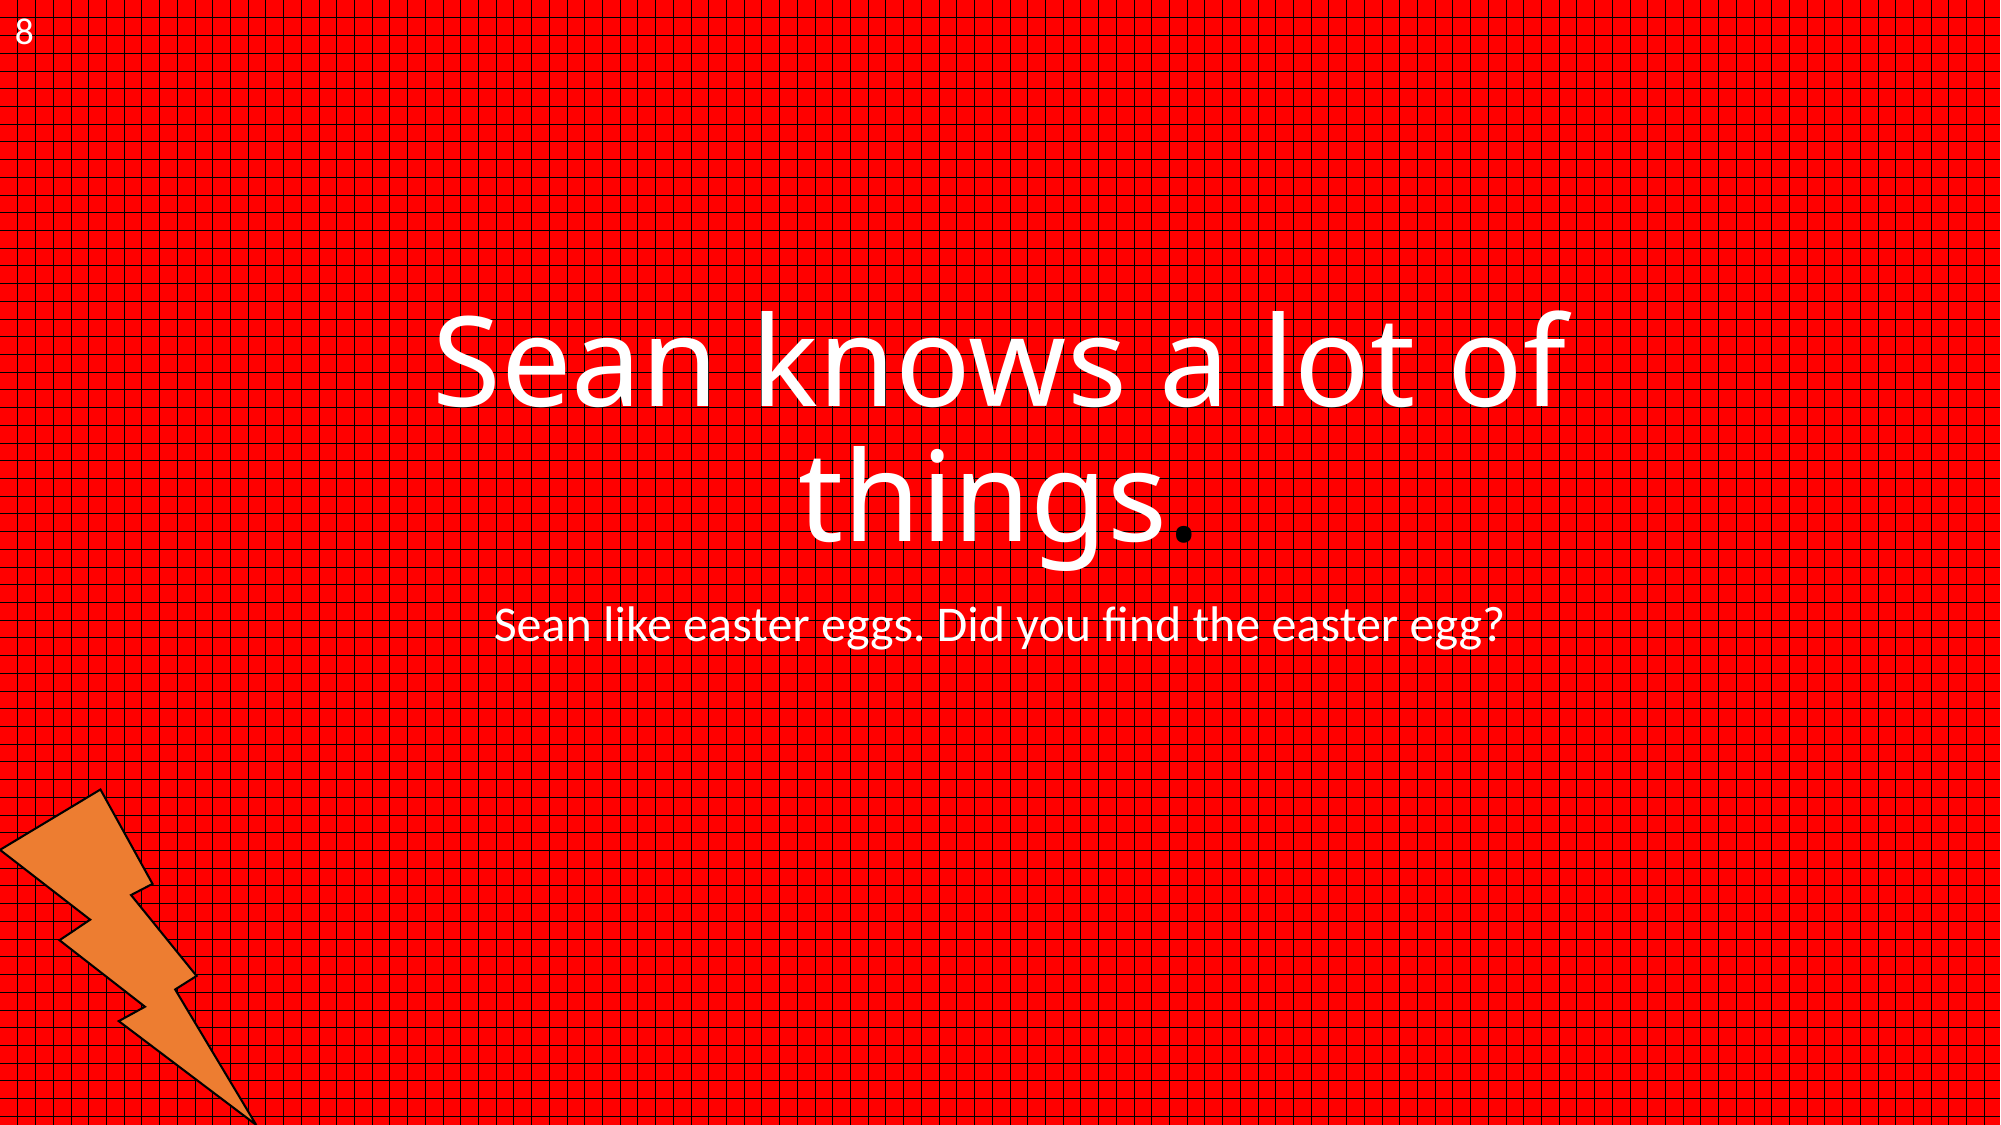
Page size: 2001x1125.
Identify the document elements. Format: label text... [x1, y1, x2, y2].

text_box [0, 788, 258, 1125]
subtitle Sean like easter eggs. Did you find the easter egg? [249, 590, 1750, 863]
title Sean knows a lot of things. [249, 184, 1750, 576]
text_box 8 [0, 0, 48, 60]
